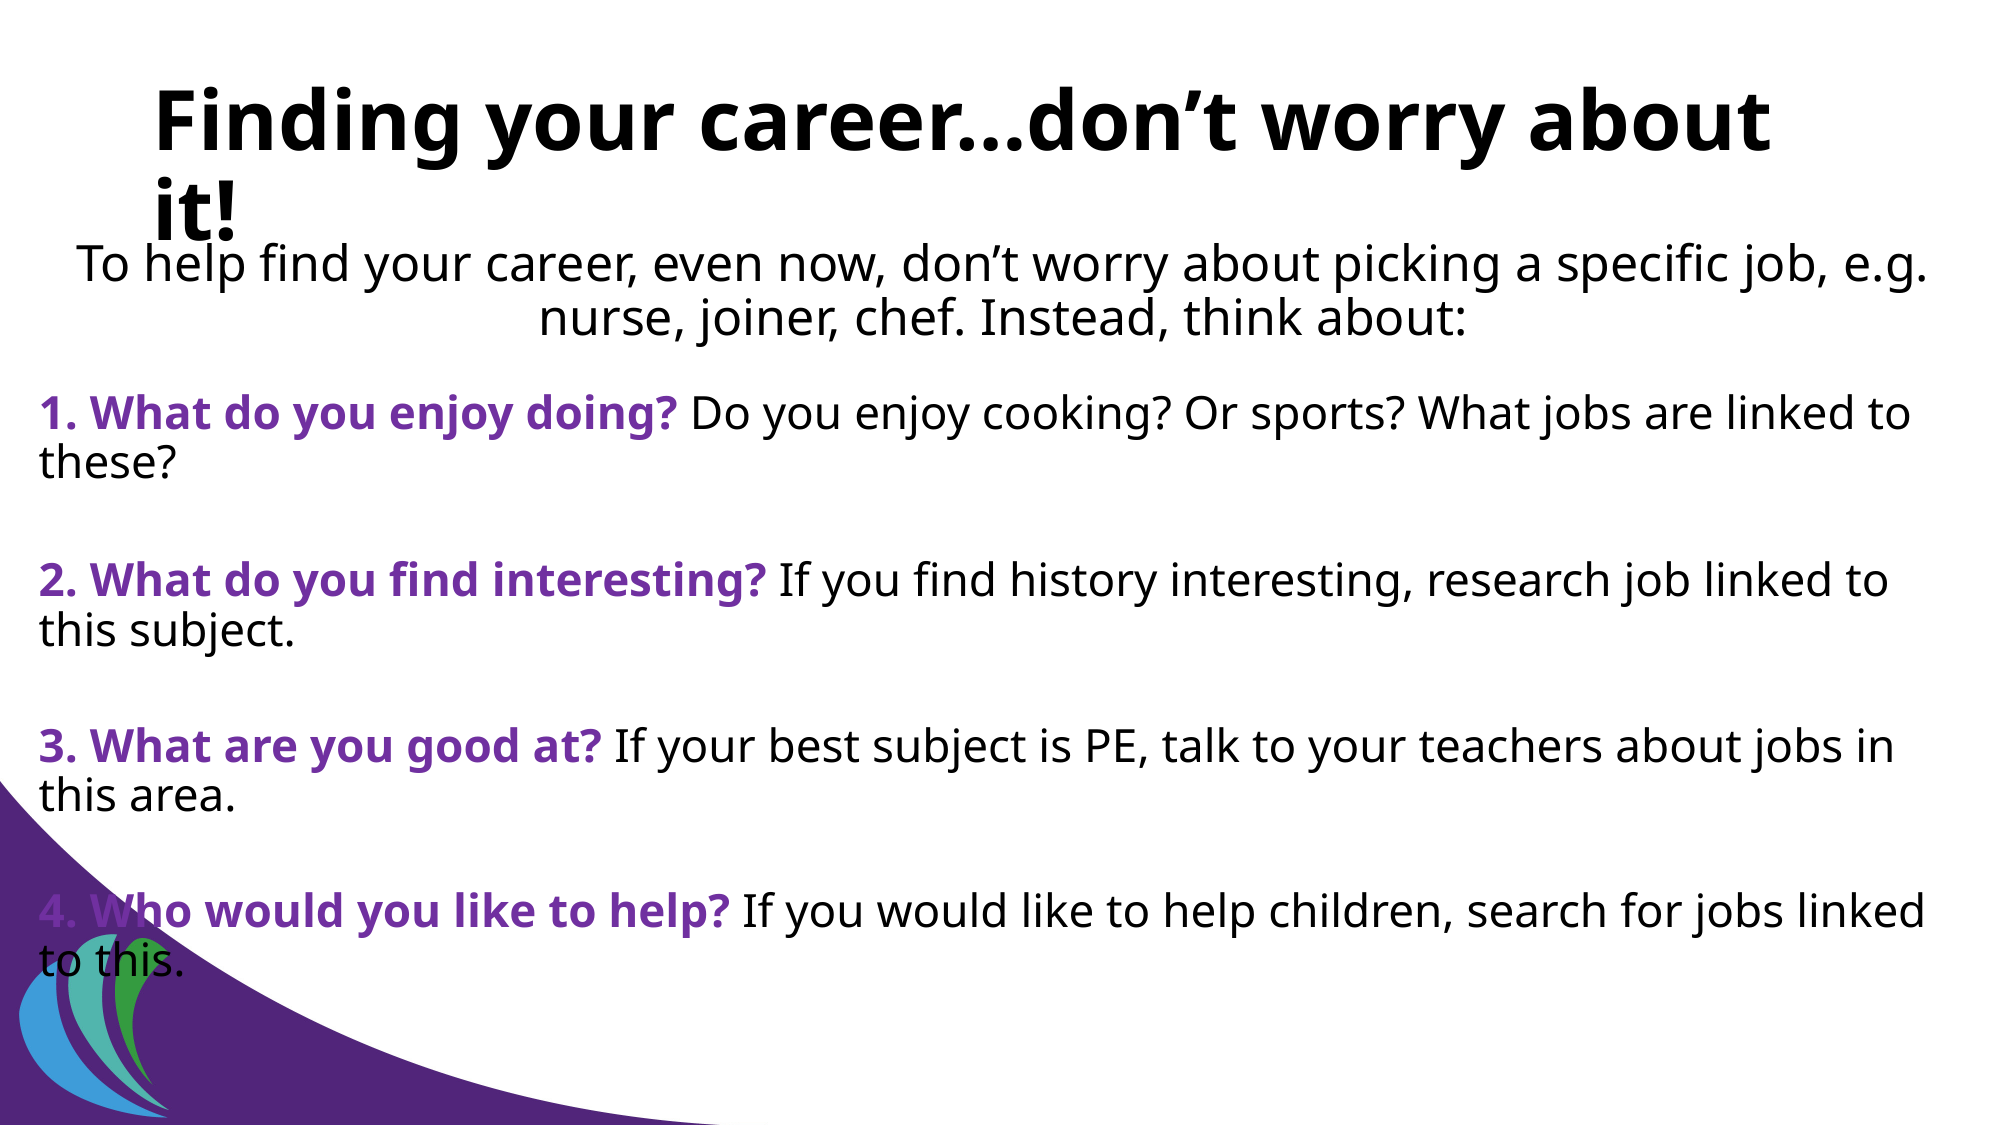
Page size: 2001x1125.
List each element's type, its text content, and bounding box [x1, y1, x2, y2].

title Finding your career…don’t worry about it! [137, 59, 1863, 230]
picture [0, 1, 2000, 1125]
list To help find your career, even now, don’t worry about picking a specific job, e.g. nurse, joiner, chef. Instead, think about: 1. What do you enjoy doing? Do you enjoy cooking? Or sports? What jobs are linked to these? 2. What do you find interesting? If you find history interesting, research job linked to this subject. 3. What are you good at? If your best subject is PE, talk to your teachers about jobs in this area. 4. Who would you like to help? If you would like to help children, search for jobs linked to this. [23, 230, 1983, 1014]
